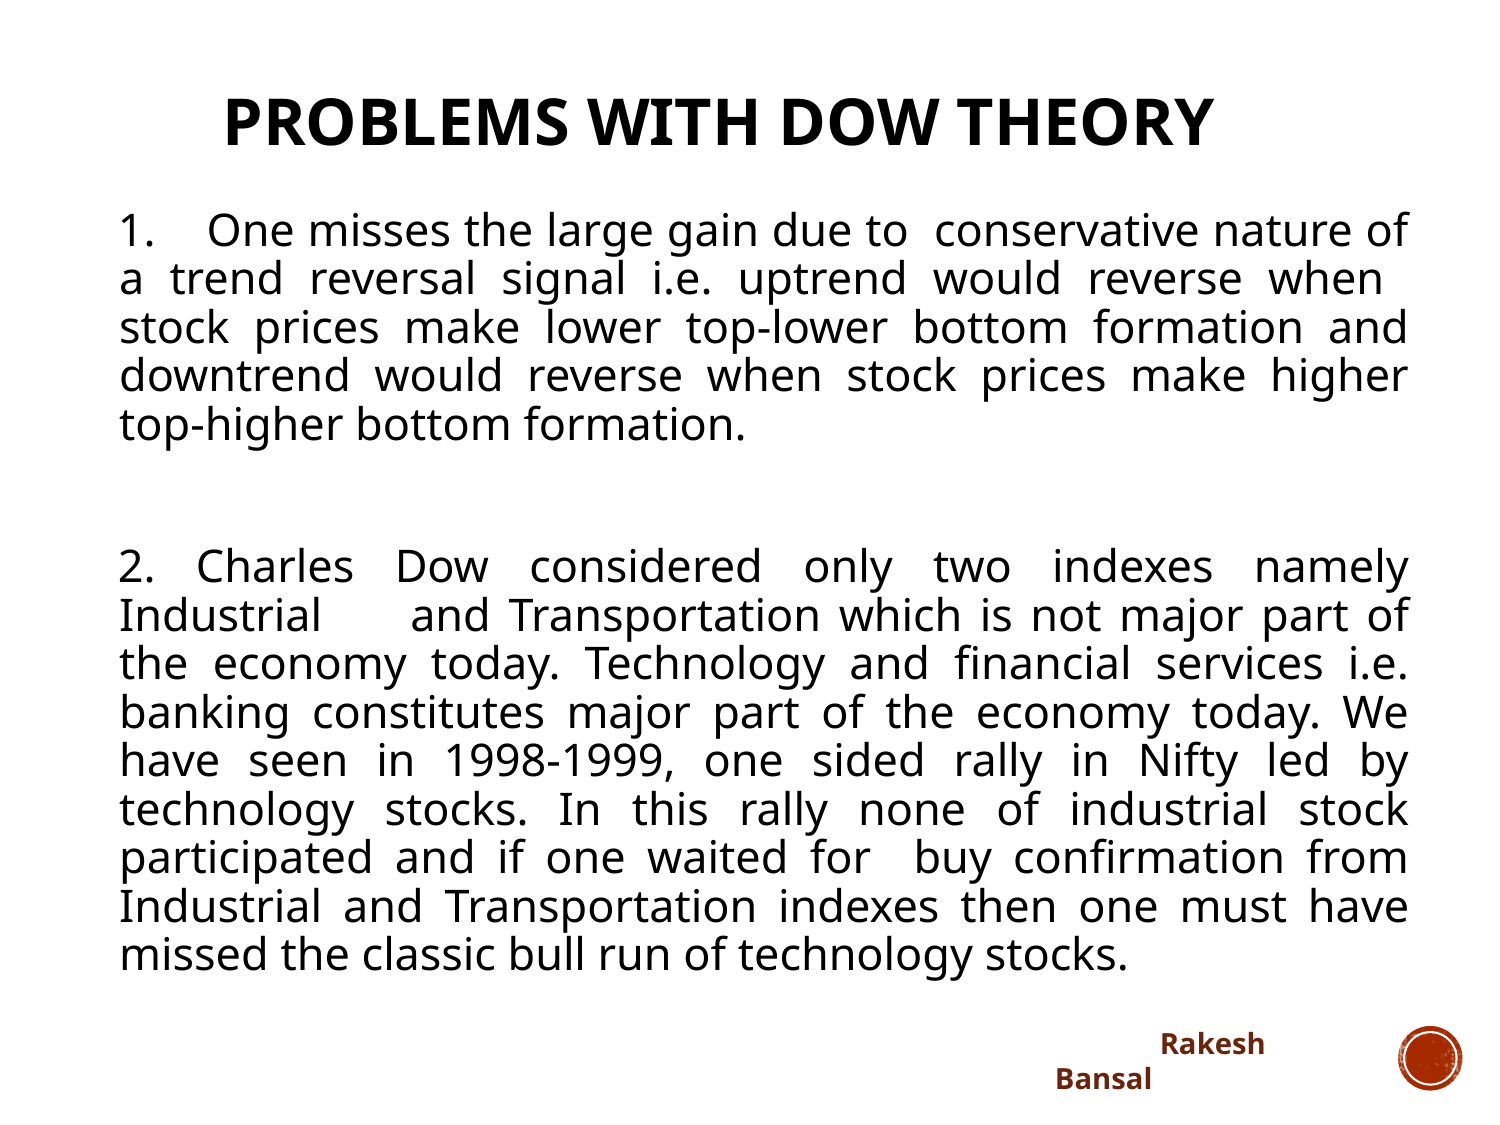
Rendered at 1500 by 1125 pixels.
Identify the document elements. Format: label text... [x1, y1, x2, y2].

text_box Rakesh Bansal [1039, 1025, 1387, 1096]
title Problems with Dow Theory [200, 50, 1238, 200]
list 1. One misses the large gain due to conservative nature of a trend reversal signal i.e. uptrend would reverse when stock prices make lower top-lower bottom formation and downtrend would reverse when stock prices make higher top-higher bottom formation. 2. Charles Dow considered only two indexes namely Industrial and Transportation which is not major part of the economy today. Technology and financial services i.e. banking constitutes major part of the economy today. We have seen in 1998-1999, one sided rally in Nifty led by technology stocks. In this rally none of industrial stock participated and if one waited for buy confirmation from Industrial and Transportation indexes then one must have missed the classic bull run of technology stocks. [75, 200, 1425, 1000]
